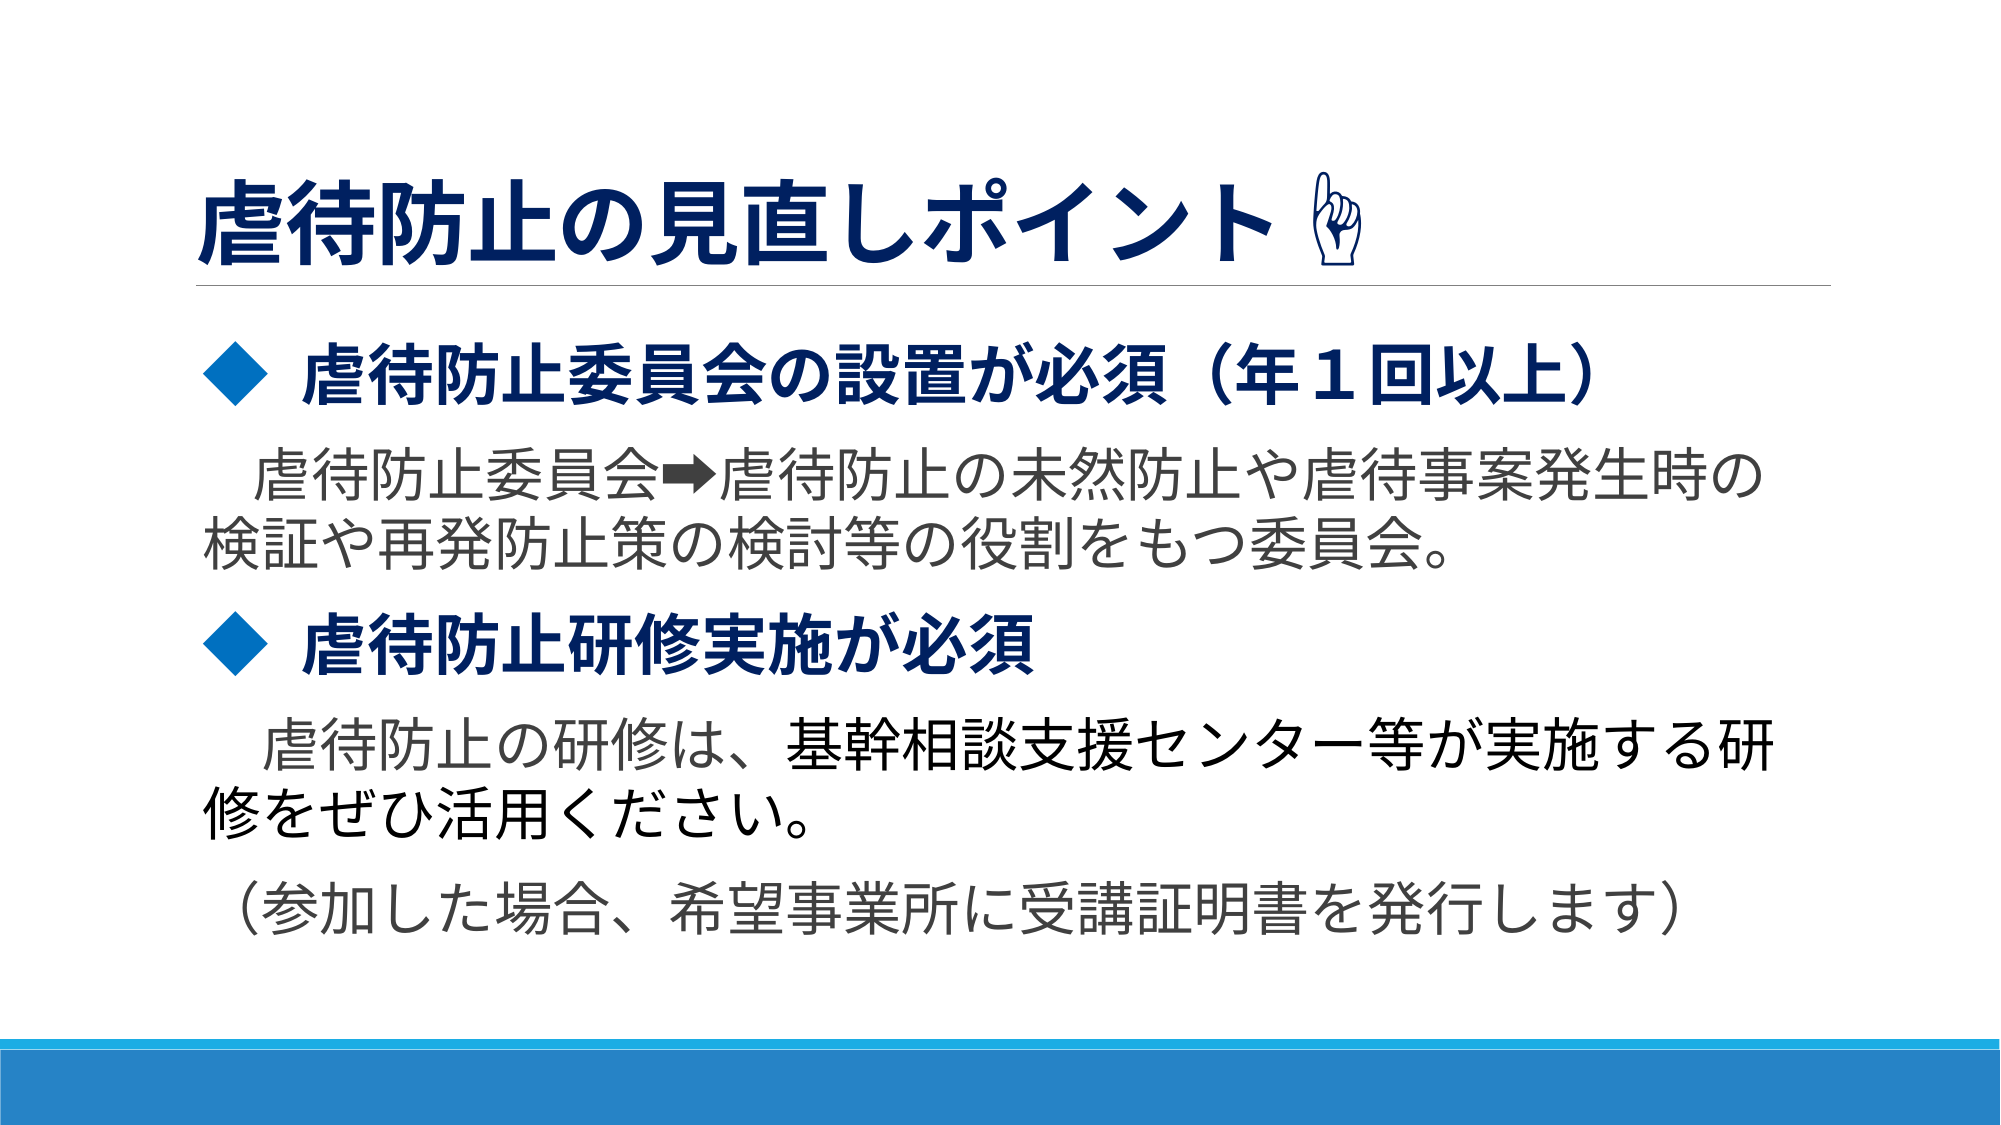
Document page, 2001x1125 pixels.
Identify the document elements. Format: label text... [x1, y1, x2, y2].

list ◆ 虐待防止委員会の設置が必須（年１回以上） 虐待防止委員会➡虐待防止の未然防止や虐待事案発生時の検証や再発防止策の検討等の役割をもつ委員会。 ◆ 虐待防止研修実施が必須 虐待防止の研修は、基幹相談支援センター等が実施する研修をぜひ活用ください。 （参加した場合、希望事業所に受講証明書を発行します） [187, 325, 1823, 1125]
title 虐待防止の見直しポイント☝ [180, 47, 1963, 285]
